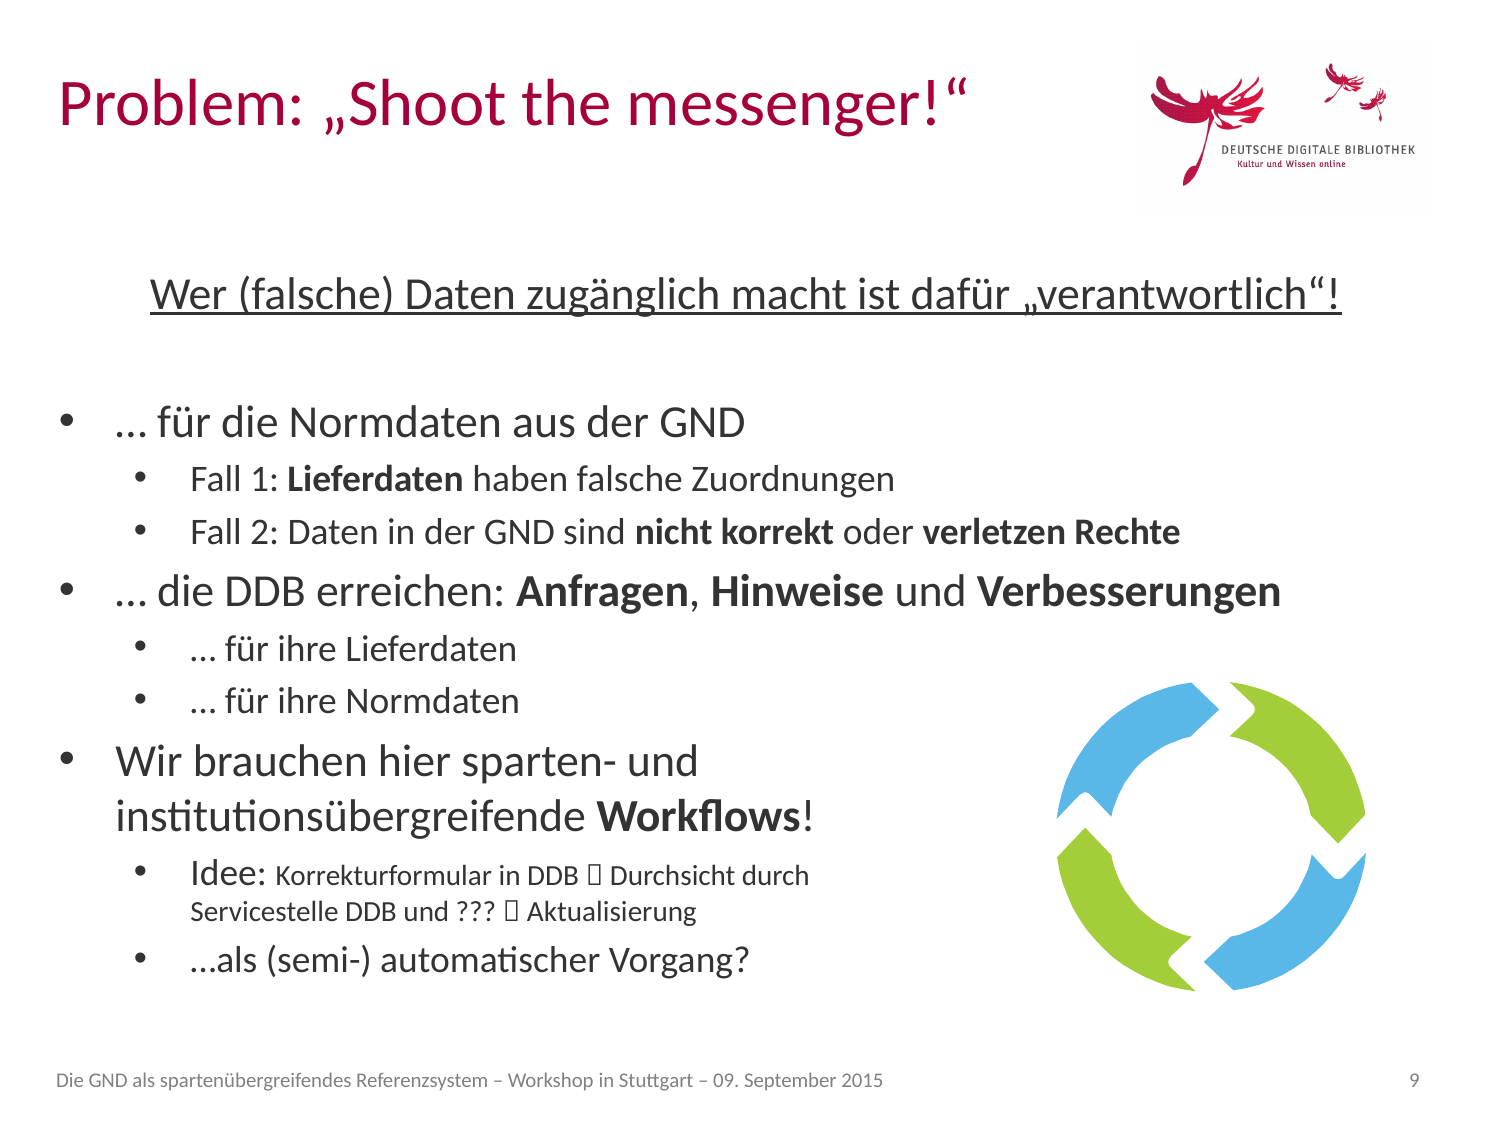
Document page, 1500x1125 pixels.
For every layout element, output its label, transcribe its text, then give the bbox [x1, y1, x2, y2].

picture [1134, 38, 1433, 211]
list Wer (falsche) Daten zugänglich macht ist dafür „verantwortlich“! … für die Normdaten aus der GND Fall 1: Lieferdaten haben falsche Zuordnungen Fall 2: Daten in der GND sind nicht korrekt oder verletzen Rechte … die DDB erreichen: Anfragen, Hinweise und Verbesserungen … für ihre Lieferdaten … für ihre Normdaten Wir brauchen hier sparten- und institutionsübergreifende Workflows! Idee: Korrekturformular in DDB  Durchsicht durch Servicestelle DDB und ???  Aktualisierung …als (semi-) automatischer Vorgang? [59, 236, 1433, 1004]
picture [1056, 681, 1367, 992]
list Problem: „Shoot the messenger!“ [59, 59, 1090, 125]
